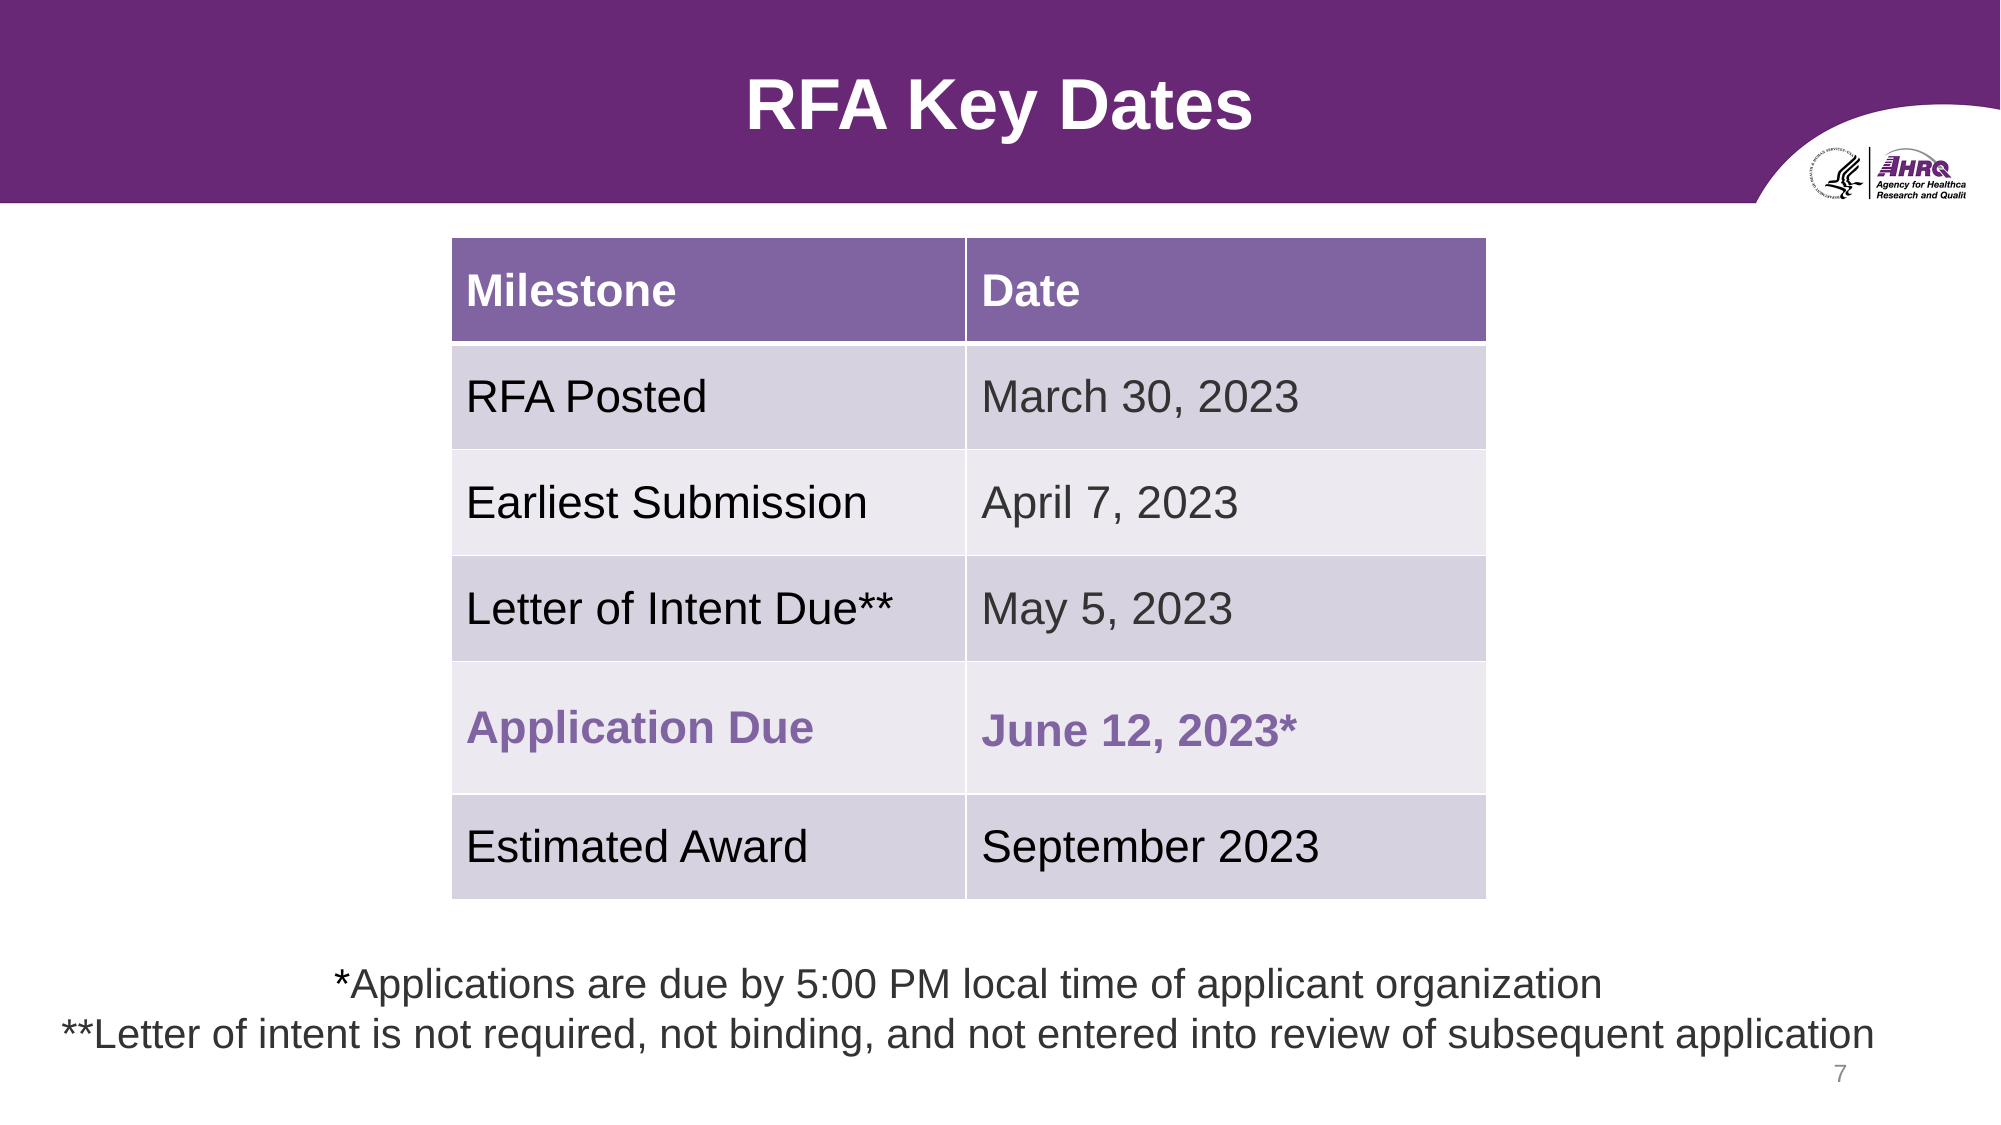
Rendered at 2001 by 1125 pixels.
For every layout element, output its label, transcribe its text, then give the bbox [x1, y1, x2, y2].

table_cell May 5, 2023 [967, 556, 1486, 661]
table_cell April 7, 2023 [967, 450, 1486, 555]
table_cell June 12, 2023* [967, 662, 1486, 793]
picture [0, 0, 2001, 1125]
text_box *Applications are due by 5:00 PM local time of applicant organization **Letter of intent is not required, not binding, and not entered into review of subsequent application [24, 949, 1913, 1065]
title RFA Key Dates [275, 50, 1725, 152]
slide_number 7 [1412, 1065, 1863, 1103]
table_cell Letter of Intent Due** [452, 556, 965, 661]
table_cell Earliest Submission [452, 450, 965, 555]
table_header Milestone [452, 238, 965, 341]
table_cell Application Due [452, 662, 965, 793]
table_cell RFA Posted [452, 346, 965, 449]
table_cell Estimated Award [452, 795, 965, 899]
table_cell March 30, 2023 [967, 346, 1486, 449]
table_header Date [967, 238, 1486, 341]
table_cell September 2023 [967, 795, 1486, 899]
